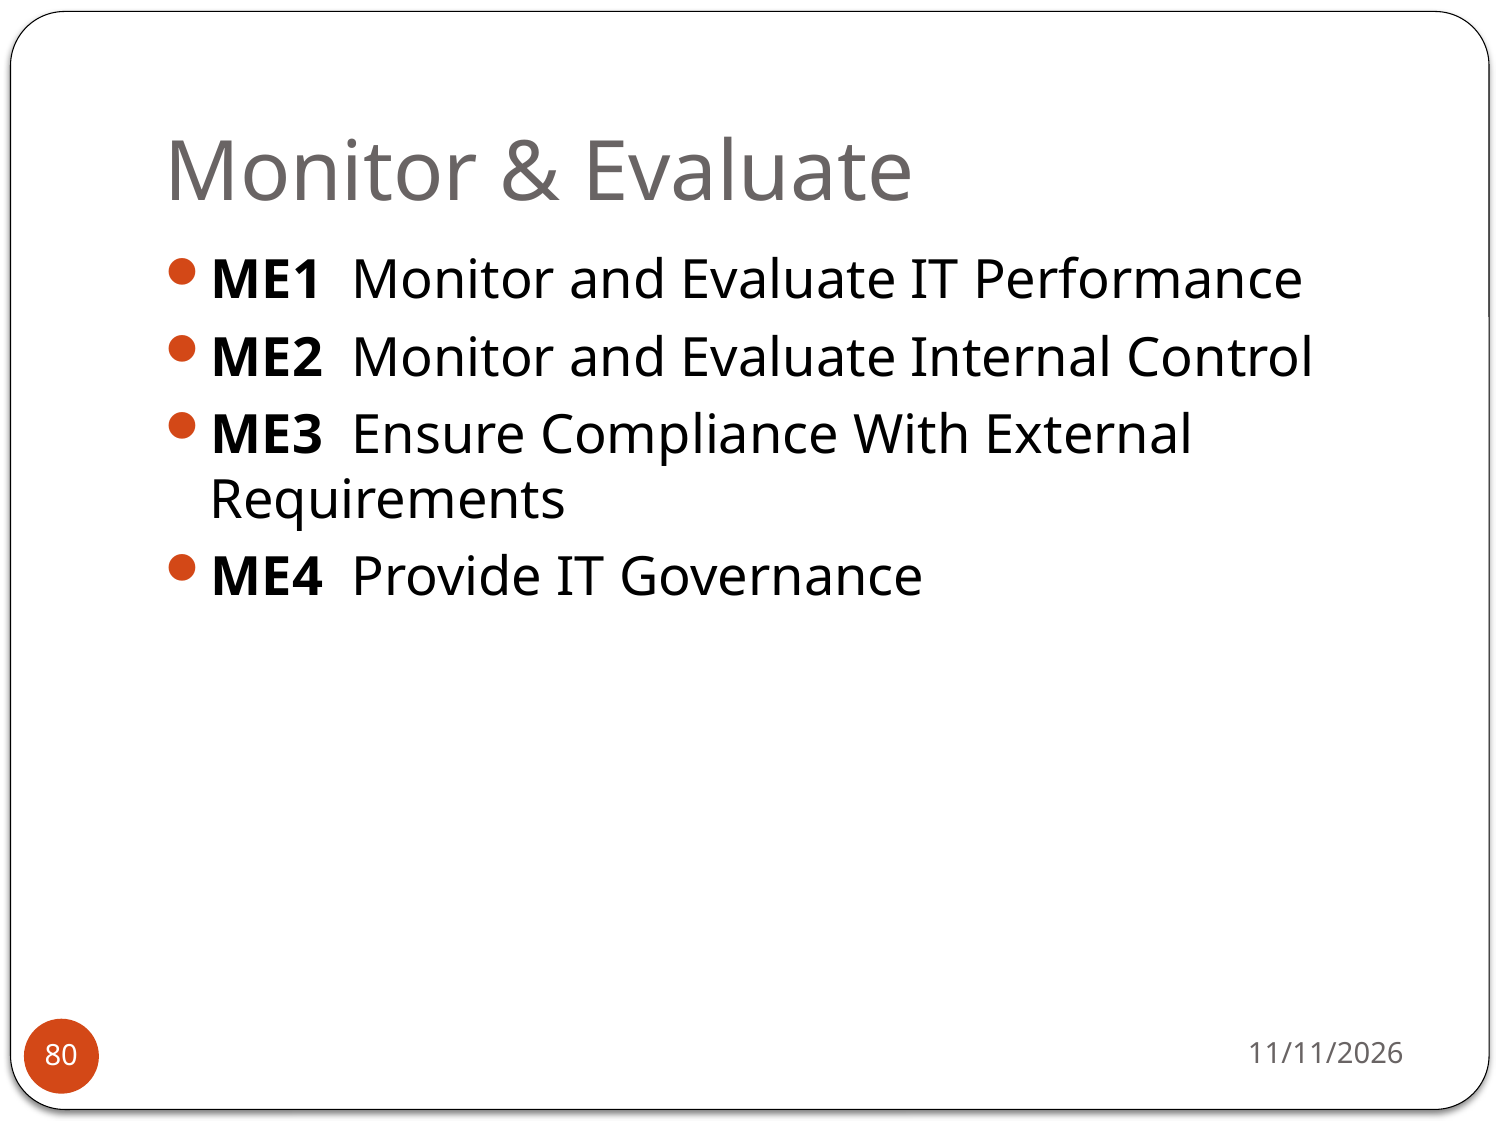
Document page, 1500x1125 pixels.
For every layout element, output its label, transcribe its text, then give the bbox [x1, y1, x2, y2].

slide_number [1012, 1015, 1419, 1094]
title Monitor & Evaluate [150, 45, 1425, 233]
slide_number 80 [23, 1018, 99, 1094]
list ME1 Monitor and Evaluate IT Performance ME2 Monitor and Evaluate Internal Control ME3 Ensure Compliance With External Requirements ME4 Provide IT Governance [150, 237, 1425, 988]
